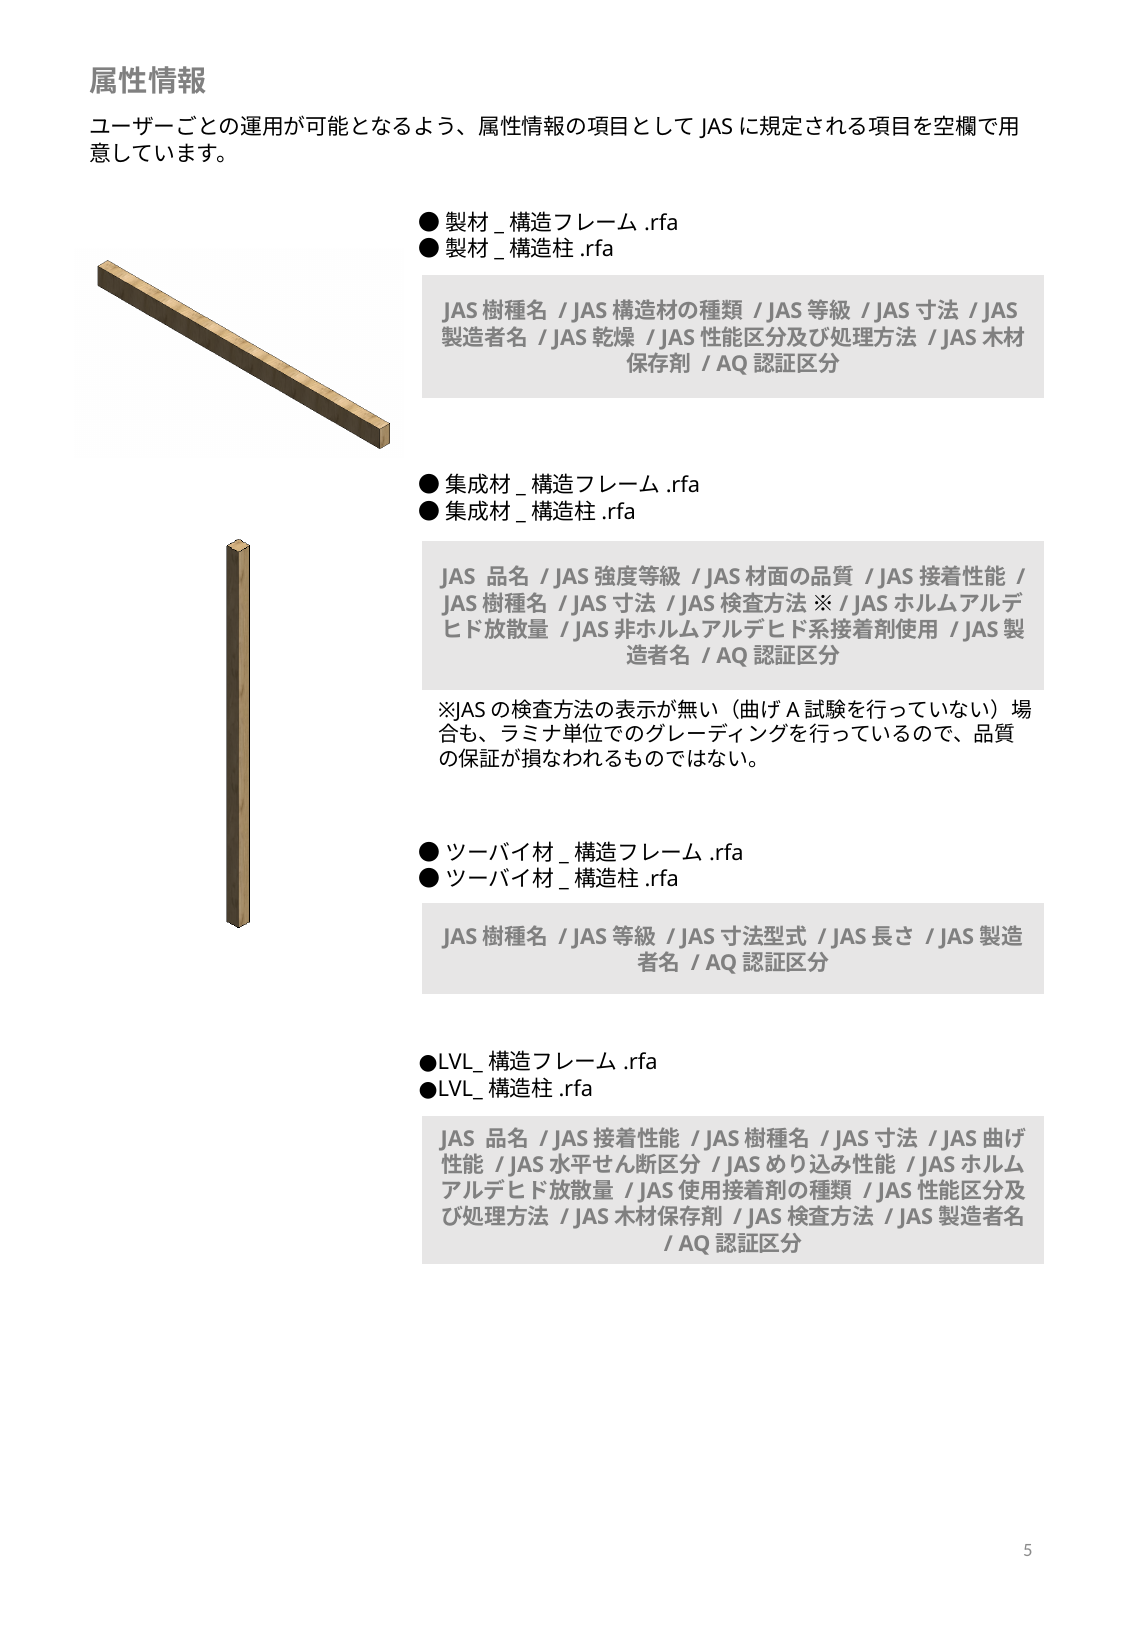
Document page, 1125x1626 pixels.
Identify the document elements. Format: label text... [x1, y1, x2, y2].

text_box JAS 品名 / JAS接着性能 / JAS樹種名 / JAS寸法 / JAS曲げ性能 / JAS水平せん断区分 / JASめり込み性能 / JASホルムアルデヒド放散量 / JAS使用接着剤の種類 / JAS性能区分及び処理方法 / JAS木材保存剤 / JAS検査方法 / JAS製造者名 / AQ認証区分 [422, 1116, 1044, 1264]
text_box JAS樹種名 / JAS等級 / JAS寸法型式 / JAS長さ / JAS製造者名 / AQ認証区分 [422, 903, 1044, 994]
text_box 属性情報 [75, 55, 222, 105]
slide_number 5 [794, 1506, 1048, 1593]
picture [155, 520, 323, 949]
text_box JAS樹種名 / JAS構造材の種類 / JAS等級 / JAS寸法 / JAS製造者名 / JAS乾燥 / JAS性能区分及び処理方法 / JAS木材保存剤 / AQ認証区分 [422, 275, 1044, 398]
text_box JAS 品名 / JAS強度等級 / JAS材面の品質 / JAS接着性能 / JAS樹種名 / JAS寸法 / JAS検査方法 ※/ JASホルムアルデヒド放散量 / JAS非ホルムアルデヒド系接着剤使用 / JAS製造者名 / AQ認証区分 [422, 541, 1044, 690]
picture [74, 248, 404, 458]
text_box ※JASの検査方法の表示が無い（曲げA試験を行っていない）場合も、ラミナ単位でのグレーディングを行っているので、品質の保証が損なわれるものではない。 [423, 688, 1051, 779]
text_box ユーザーごとの運用が可能となるよう、属性情報の項目としてJASに規定される項目を空欄で用意しています。 [74, 105, 1044, 173]
text_box ●製材_構造フレーム.rfa ●製材_構造柱.rfa ●集成材_構造フレーム.rfa ●集成材_構造柱.rfa ●ツーバイ材_構造フレーム.rfa ●ツーバイ材_構造柱.rfa ●LVL_構造フレーム.rfa ●LVL_構造柱.rfa [403, 201, 1051, 1318]
